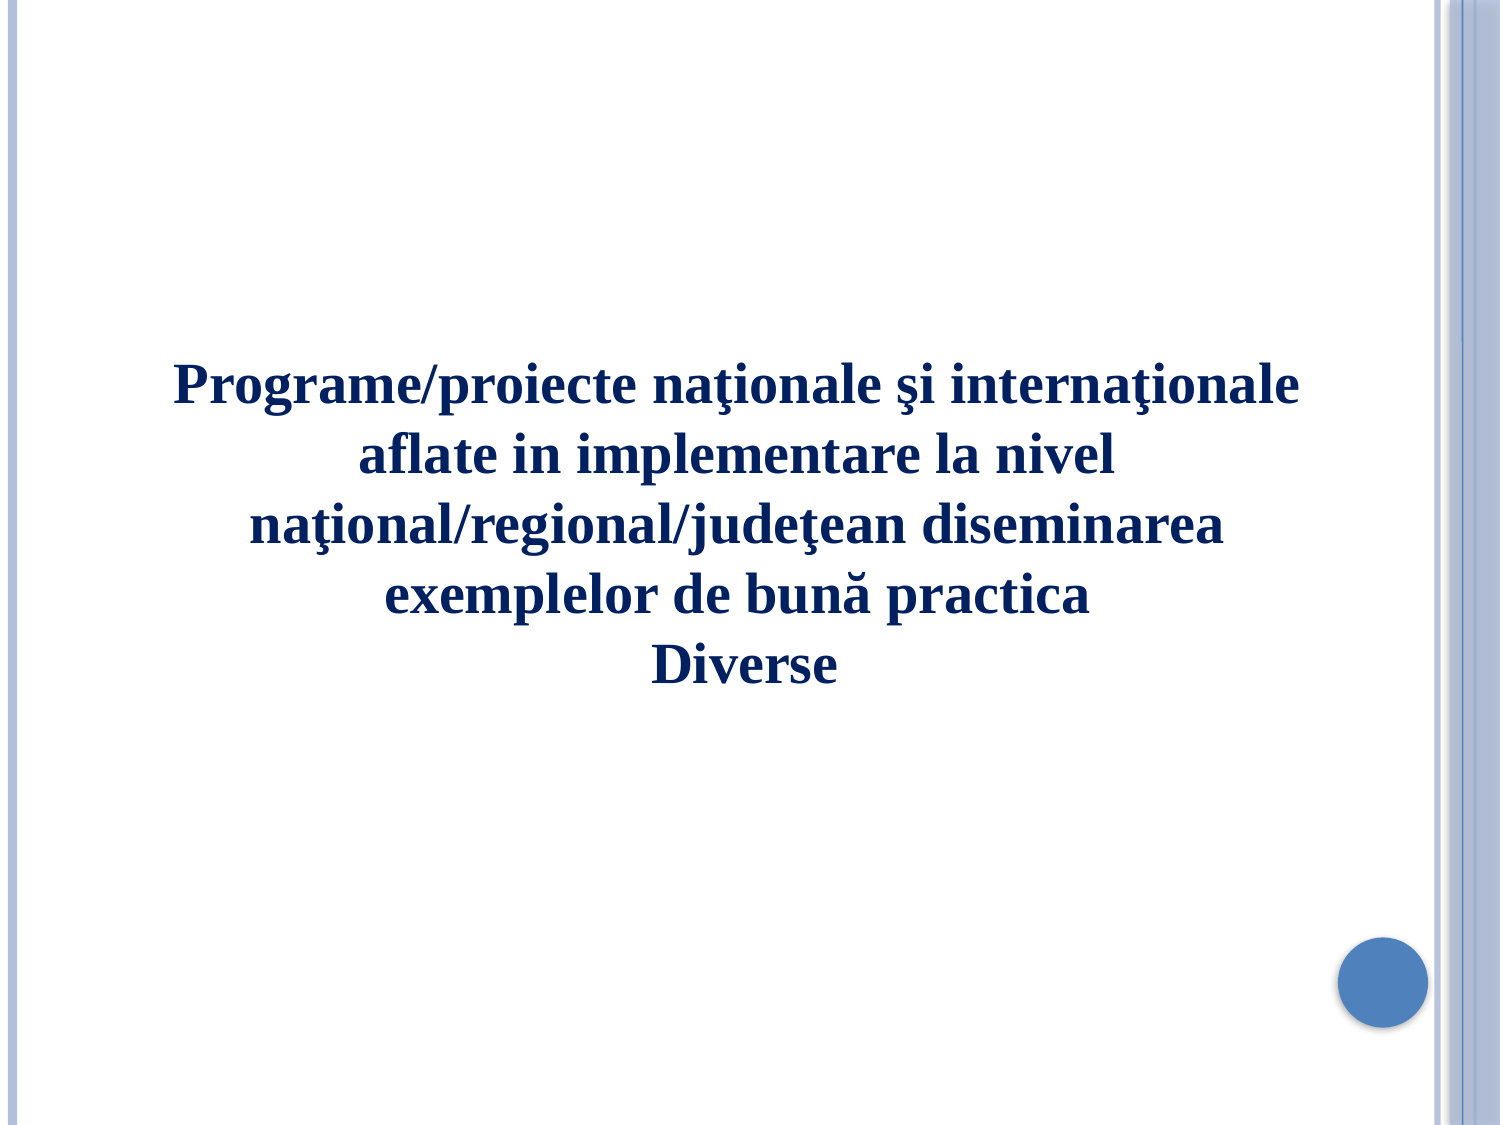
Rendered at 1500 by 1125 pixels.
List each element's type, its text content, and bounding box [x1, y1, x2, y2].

slide_number [1333, 940, 1434, 1026]
text_box Programe/proiecte naţionale şi internaţionale aflate in implementare la nivel naţional/regional/judeţean diseminarea exemplelor de bună practica Diverse [112, 112, 1363, 703]
